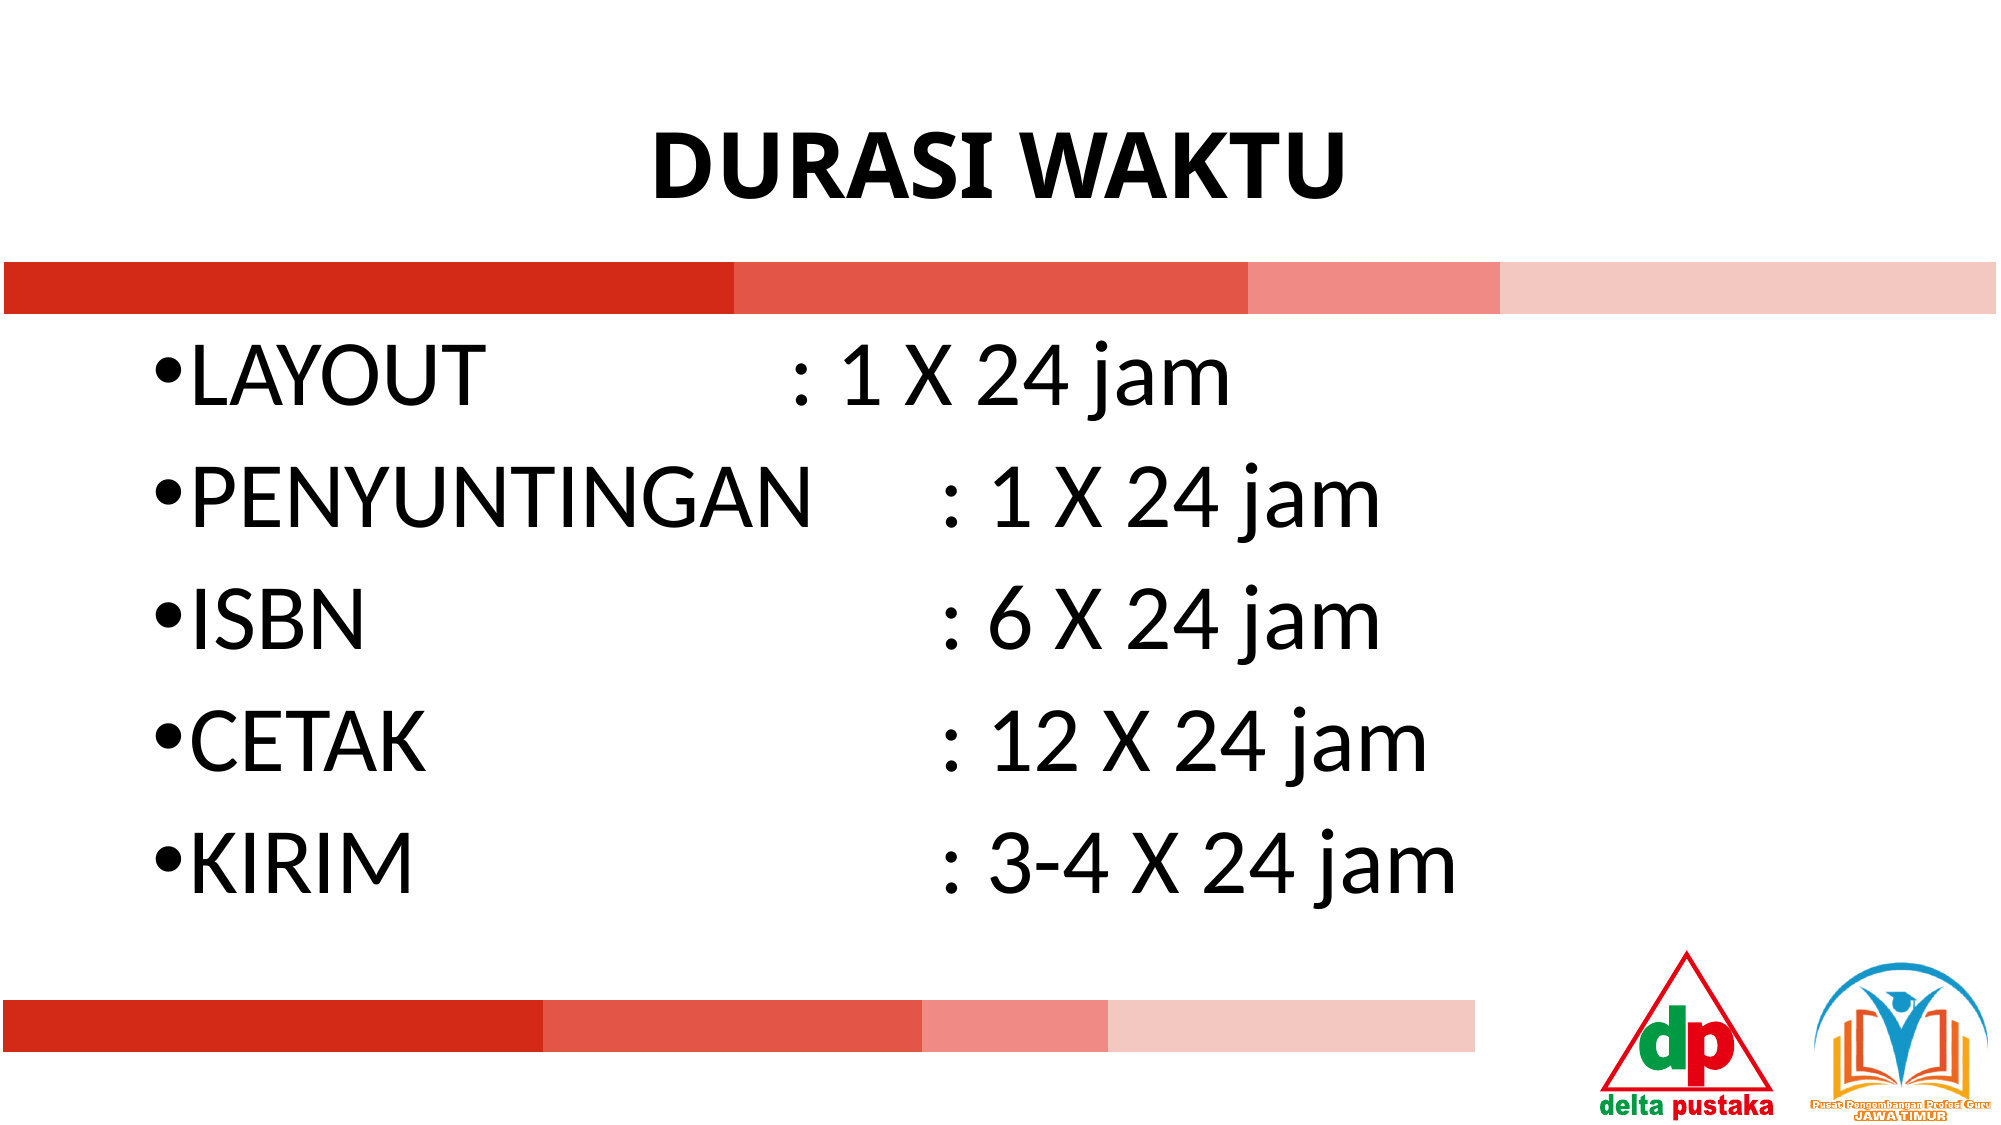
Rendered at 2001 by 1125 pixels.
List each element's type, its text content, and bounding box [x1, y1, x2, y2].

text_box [0, 937, 2000, 1125]
list LAYOUT : 1 X 24 jam PENYUNTINGAN : 1 X 24 jam ISBN : 6 X 24 jam CETAK : 12 X 24 jam KIRIM : 3-4 X 24 jam [137, 317, 1863, 937]
title DURASI WAKTU [137, 59, 1863, 259]
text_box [0, 259, 2000, 317]
